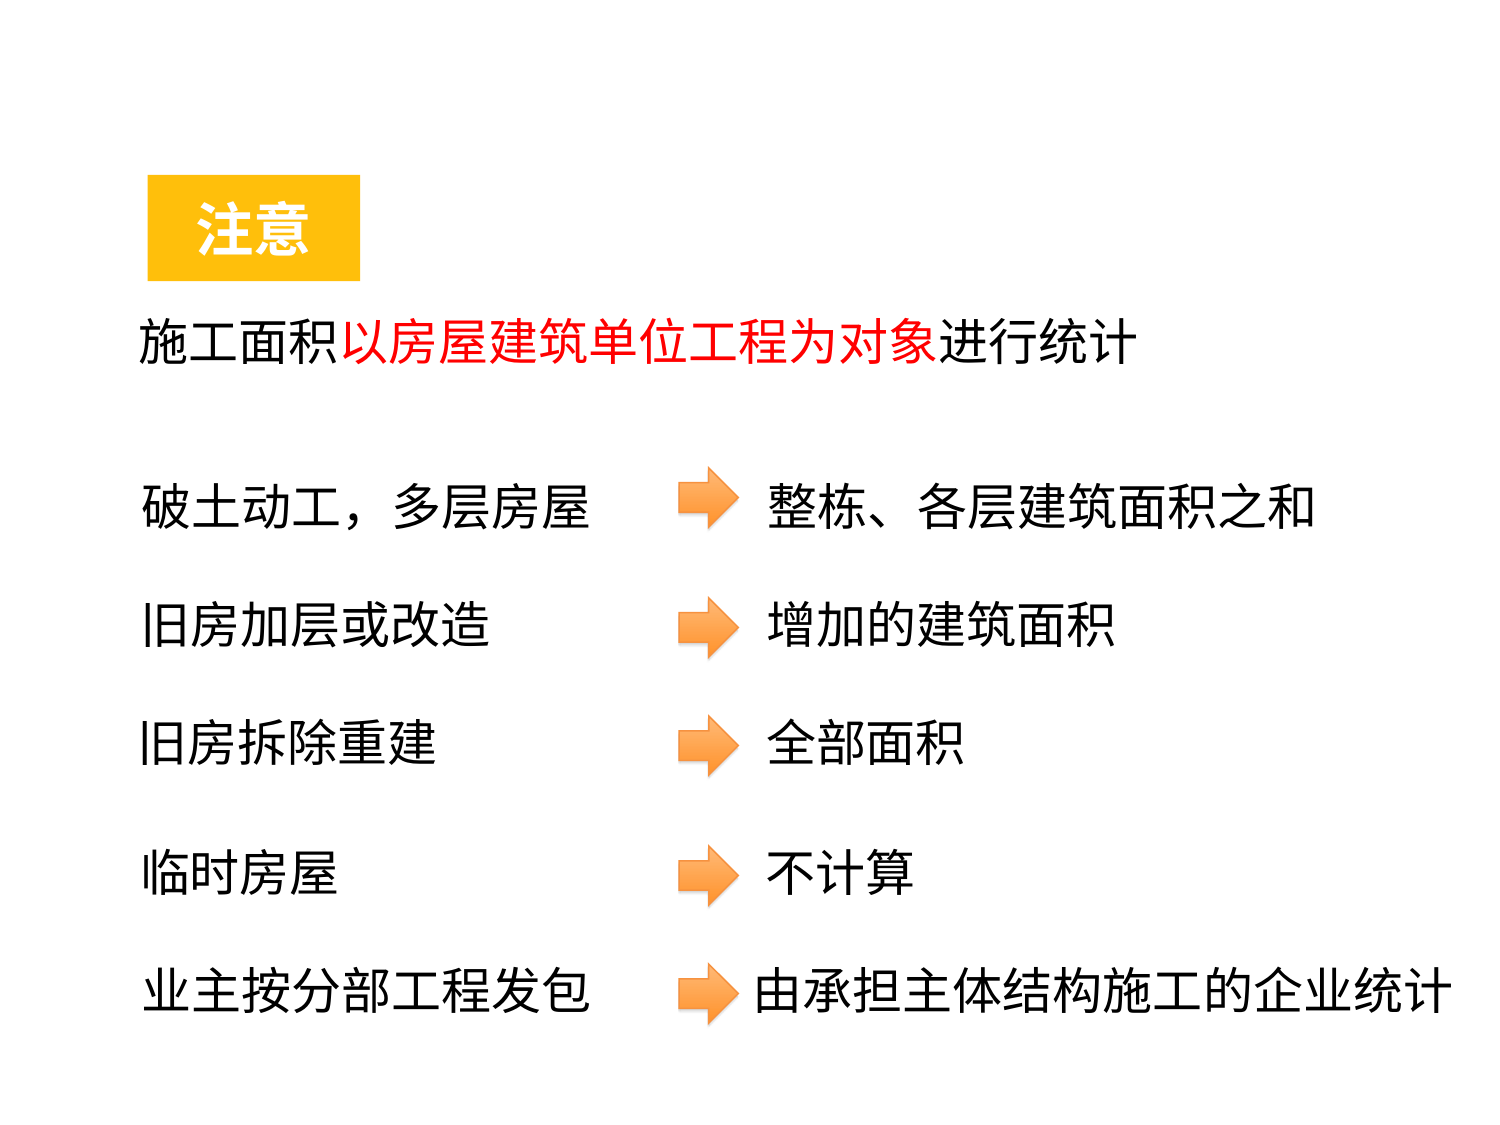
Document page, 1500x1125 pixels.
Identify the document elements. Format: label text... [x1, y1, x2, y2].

text_box 临时房屋 [125, 834, 355, 909]
text_box [679, 716, 739, 776]
text_box 旧房拆除重建 [123, 704, 453, 779]
text_box [679, 964, 739, 1024]
text_box 破土动工，多层房屋 [126, 467, 607, 543]
text_box 施工面积以房屋建筑单位工程为对象进行统计 [123, 302, 1164, 378]
text_box 全部面积 [751, 704, 981, 779]
text_box [679, 597, 739, 658]
text_box [679, 467, 739, 528]
text_box 注意 [145, 173, 362, 283]
text_box 业主按分部工程发包 [126, 952, 607, 1027]
text_box 旧房加层或改造 [125, 586, 506, 661]
text_box [679, 846, 739, 905]
text_box 增加的建筑面积 [751, 586, 1132, 661]
text_box 整栋、各层建筑面积之和 [752, 467, 1333, 543]
text_box 不计算 [750, 834, 931, 909]
text_box 由承担主体结构施工的企业统计 [738, 952, 1489, 1027]
